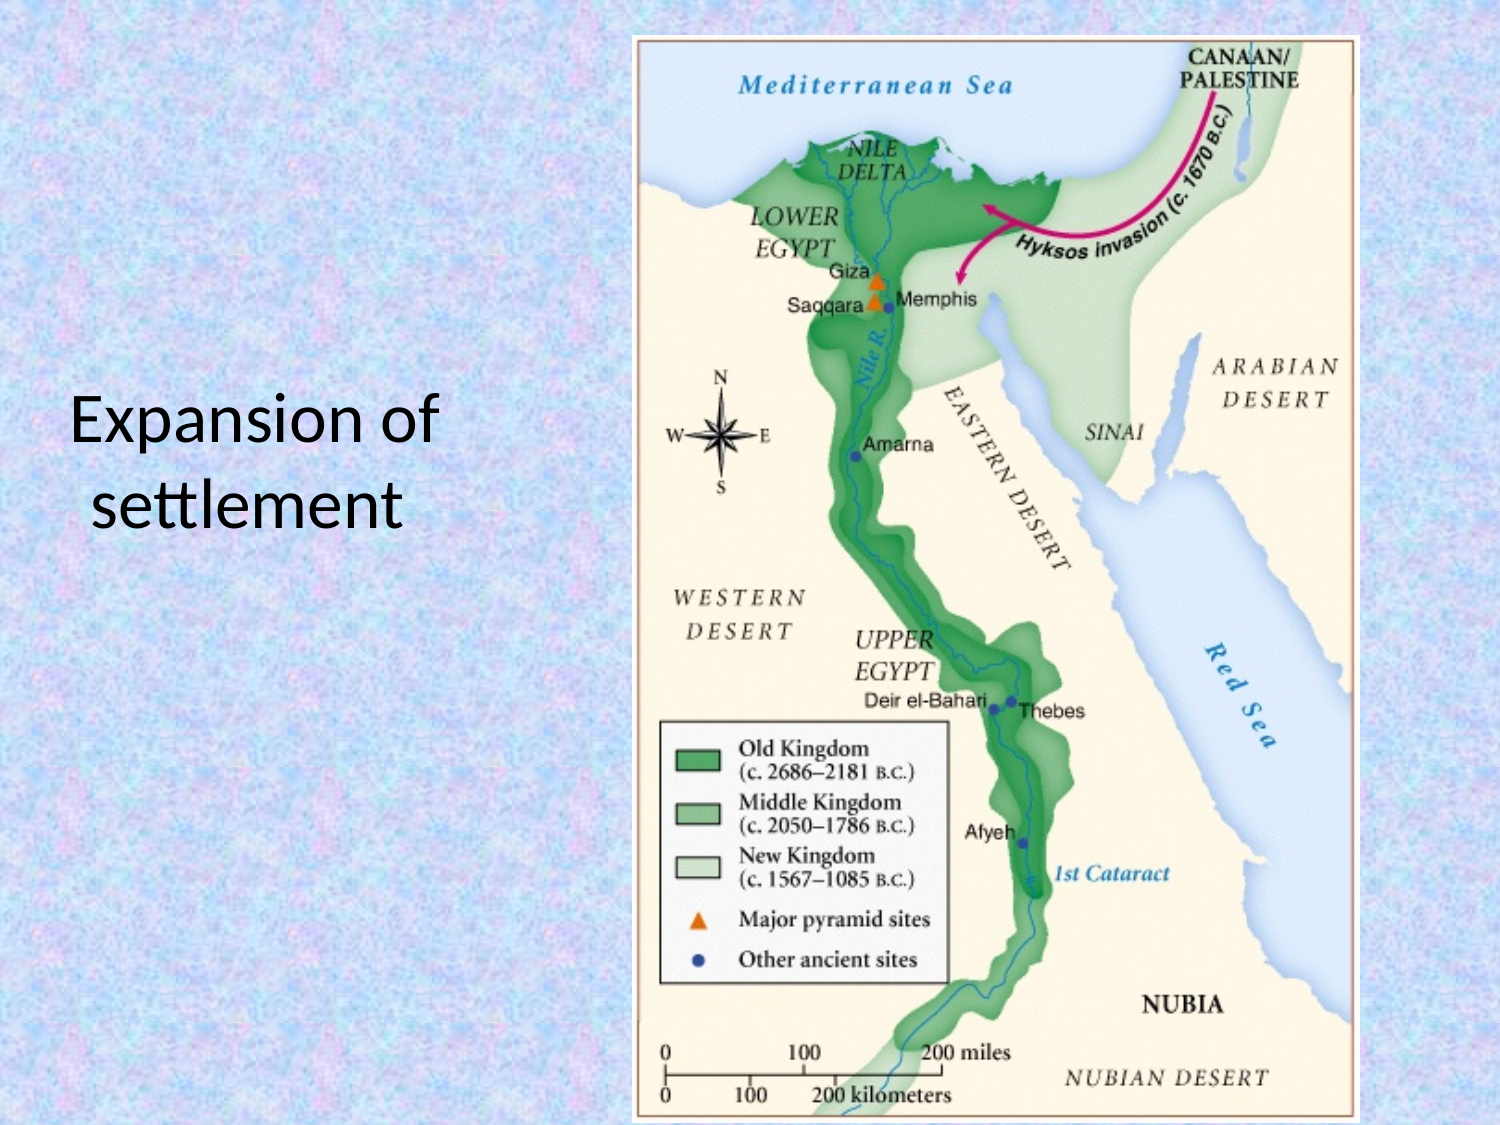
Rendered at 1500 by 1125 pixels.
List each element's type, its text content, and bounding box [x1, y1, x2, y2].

picture [0, 0, 1500, 1125]
title Expansion of settlement [0, 363, 511, 551]
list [632, 34, 1360, 1123]
